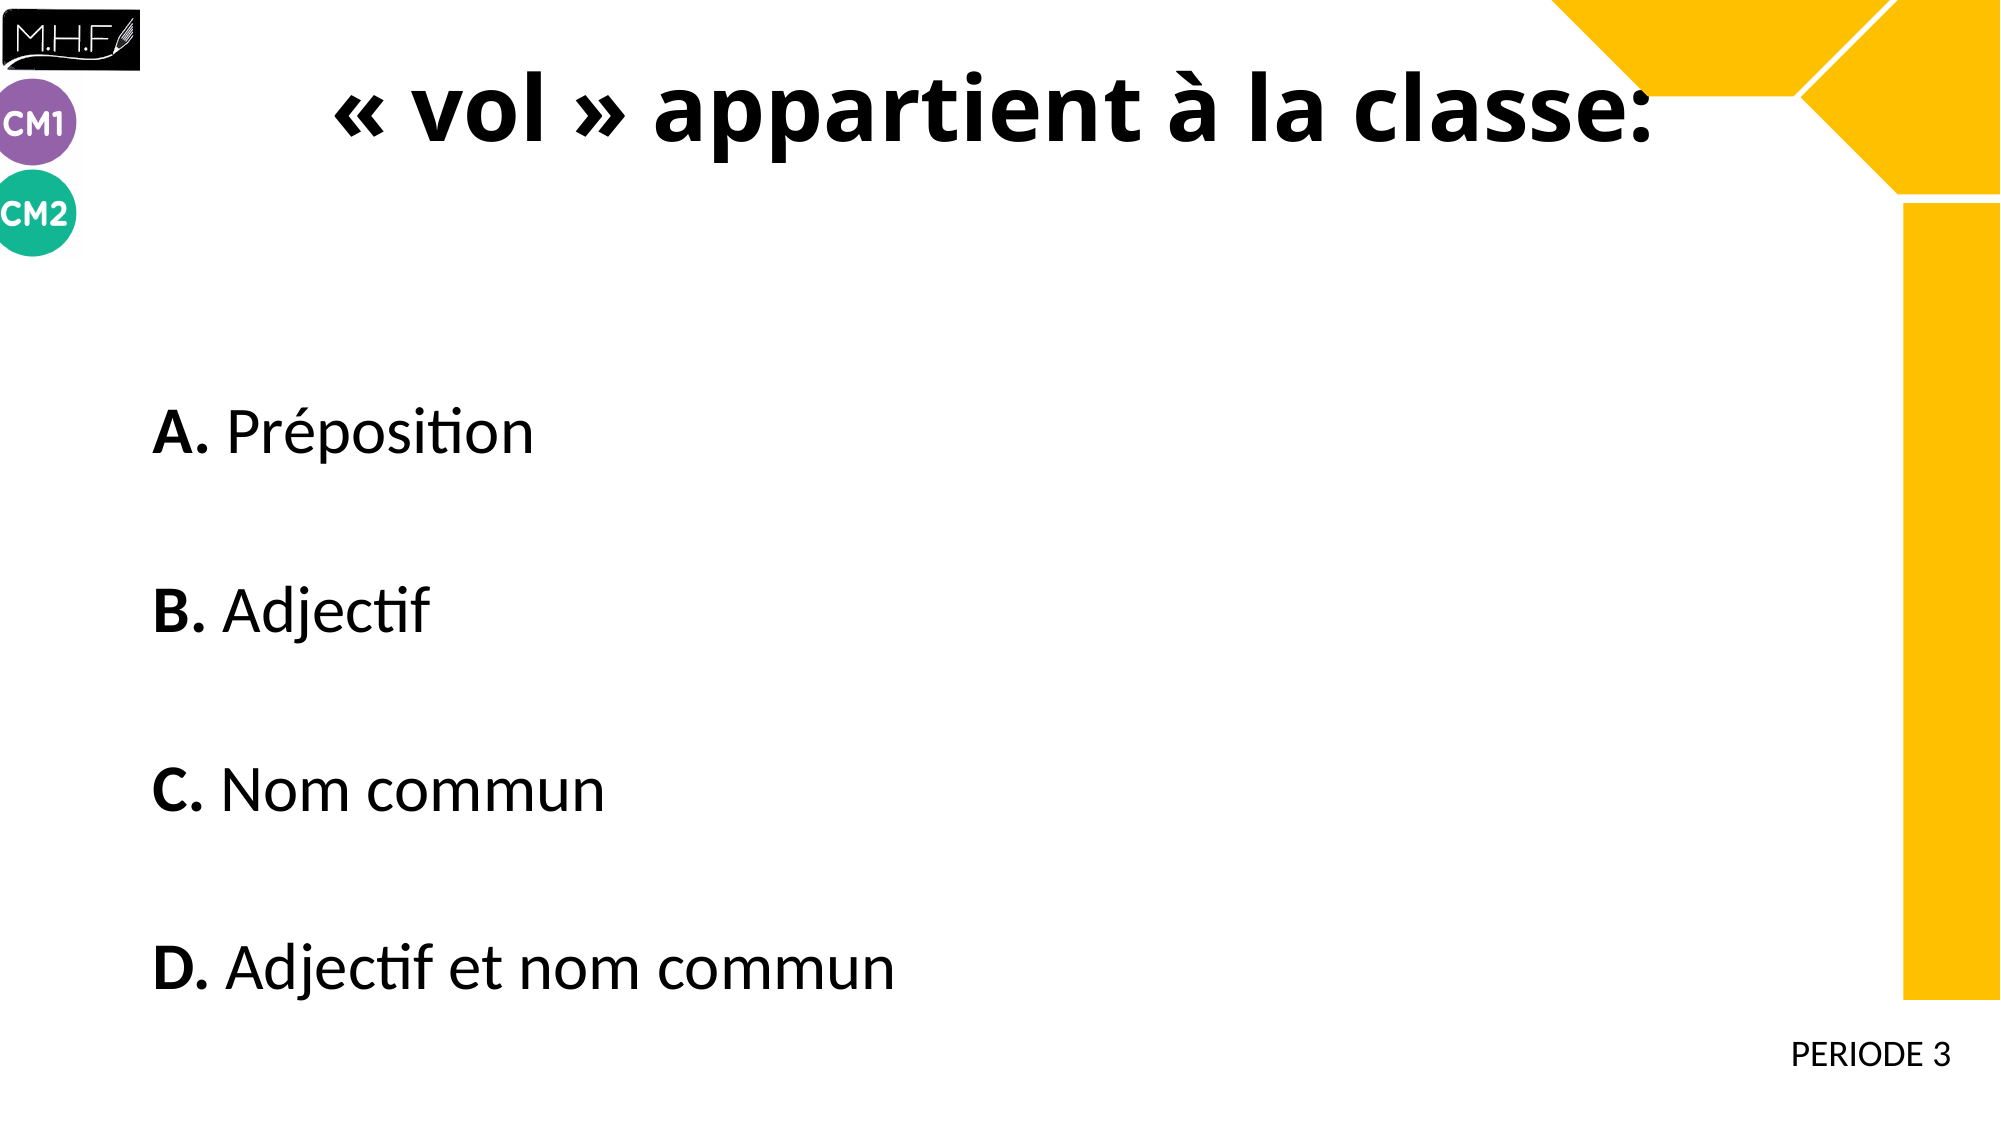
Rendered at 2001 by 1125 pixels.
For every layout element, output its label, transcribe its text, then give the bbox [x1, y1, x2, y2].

text_box PERIODE 3 [1362, 1021, 1967, 1082]
text_box [1799, 0, 2000, 196]
picture [0, 7, 140, 259]
list A. Préposition B. Adjectif C. Nom commun D. Adjectif et nom commun [137, 299, 1863, 1014]
title « vol » appartient à la classe: [316, 3, 1863, 221]
text_box [1902, 202, 2000, 1001]
text_box [1549, 0, 1892, 98]
